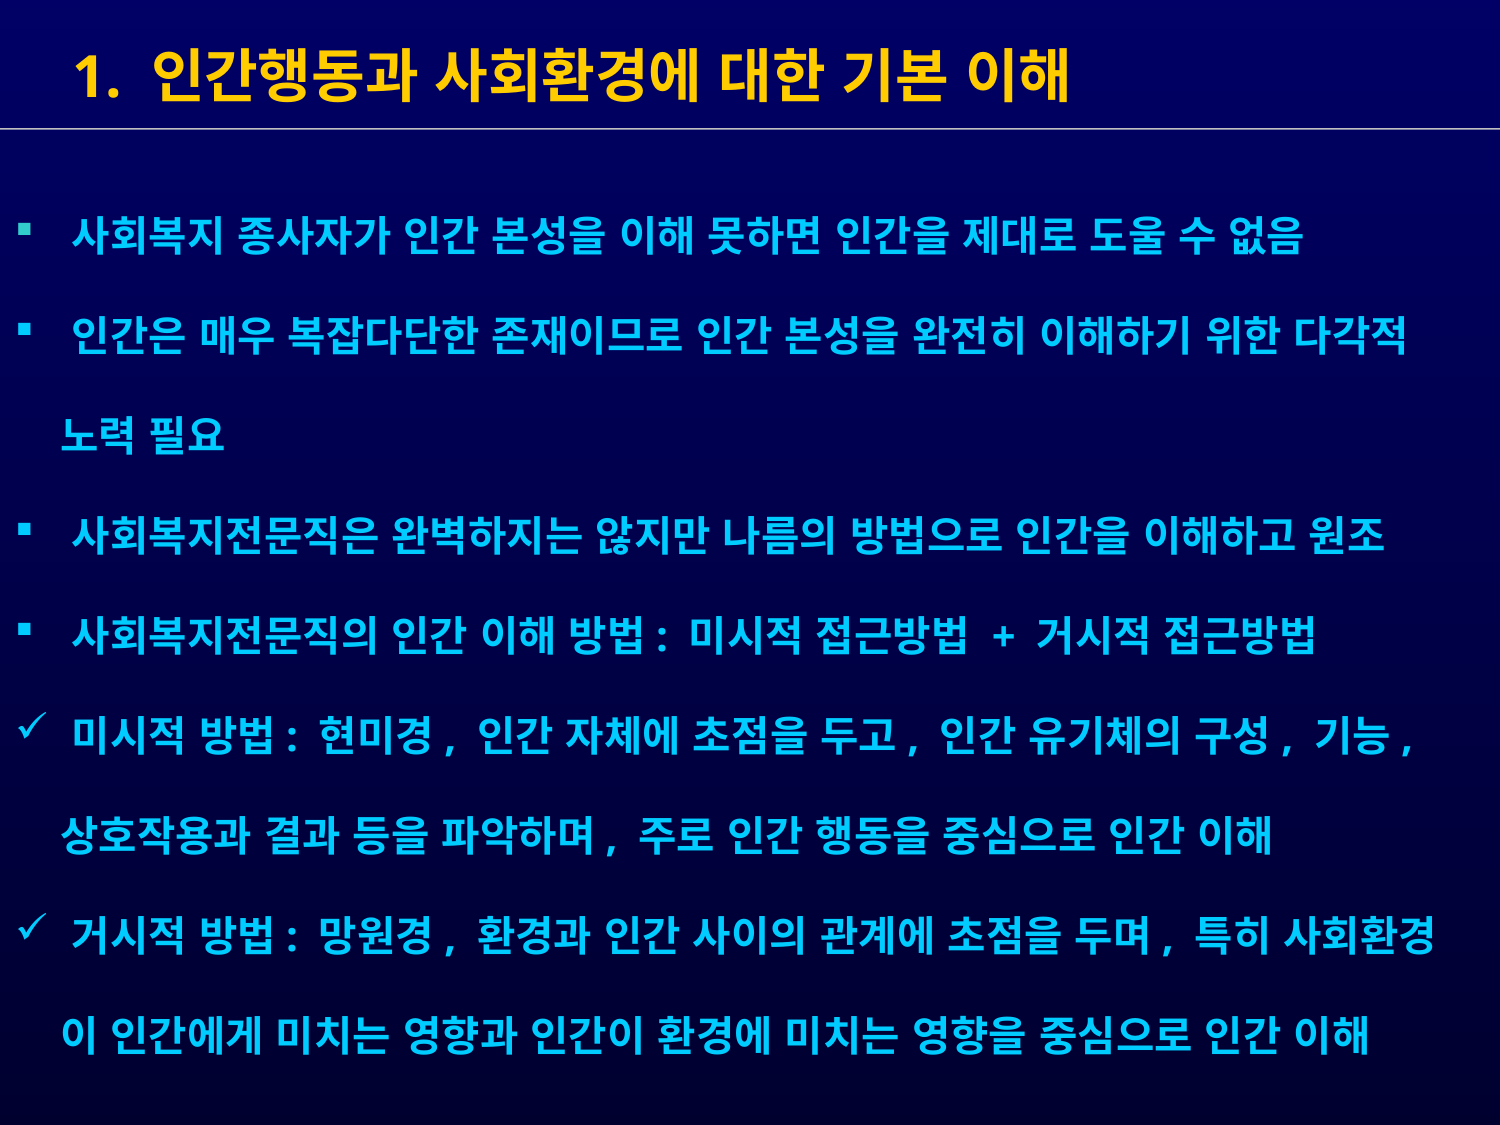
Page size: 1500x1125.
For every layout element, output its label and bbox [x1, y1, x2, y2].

text_box [0, 31, 1500, 1059]
